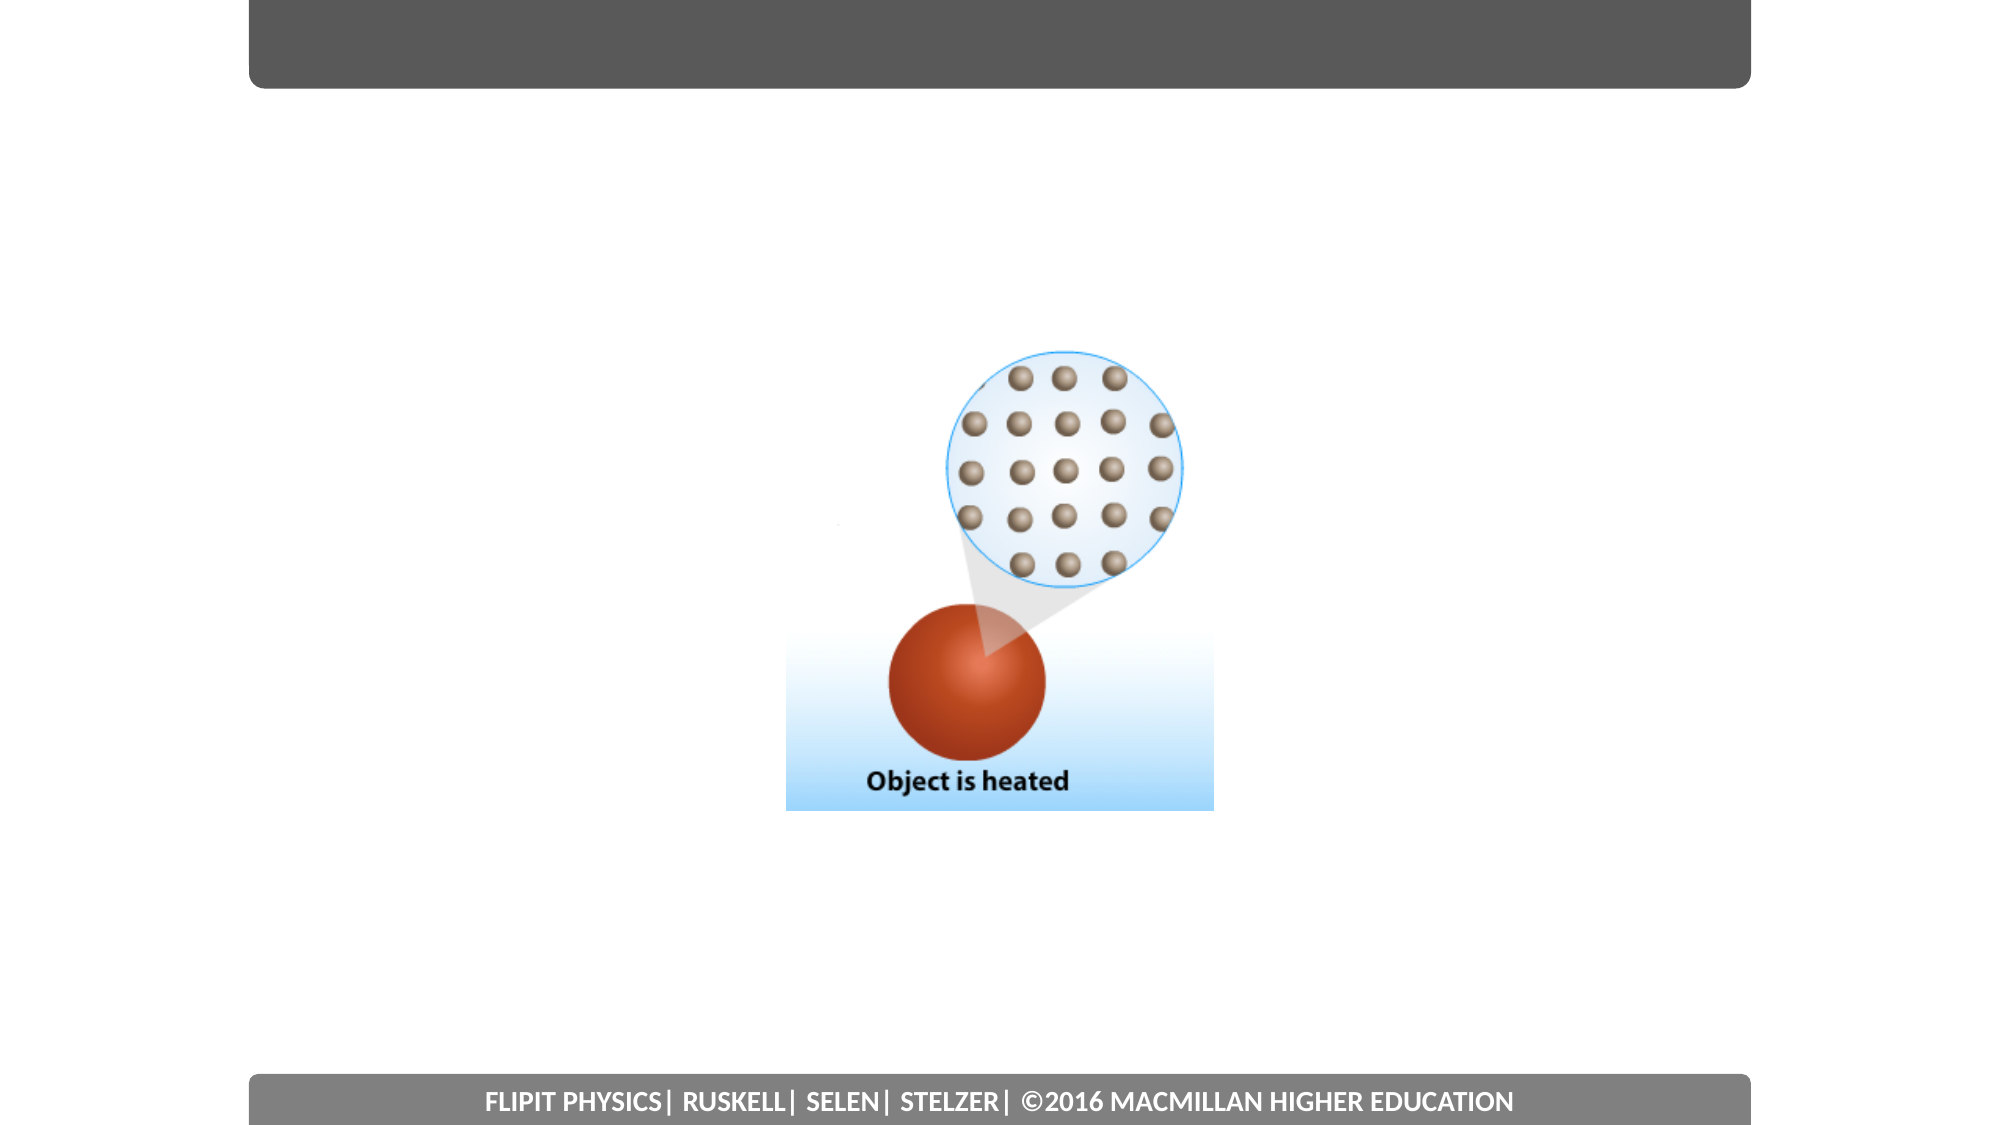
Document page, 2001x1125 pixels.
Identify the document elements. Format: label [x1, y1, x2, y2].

text_box [248, 0, 1752, 89]
text_box [249, 1074, 1750, 1125]
picture [786, 313, 1214, 811]
